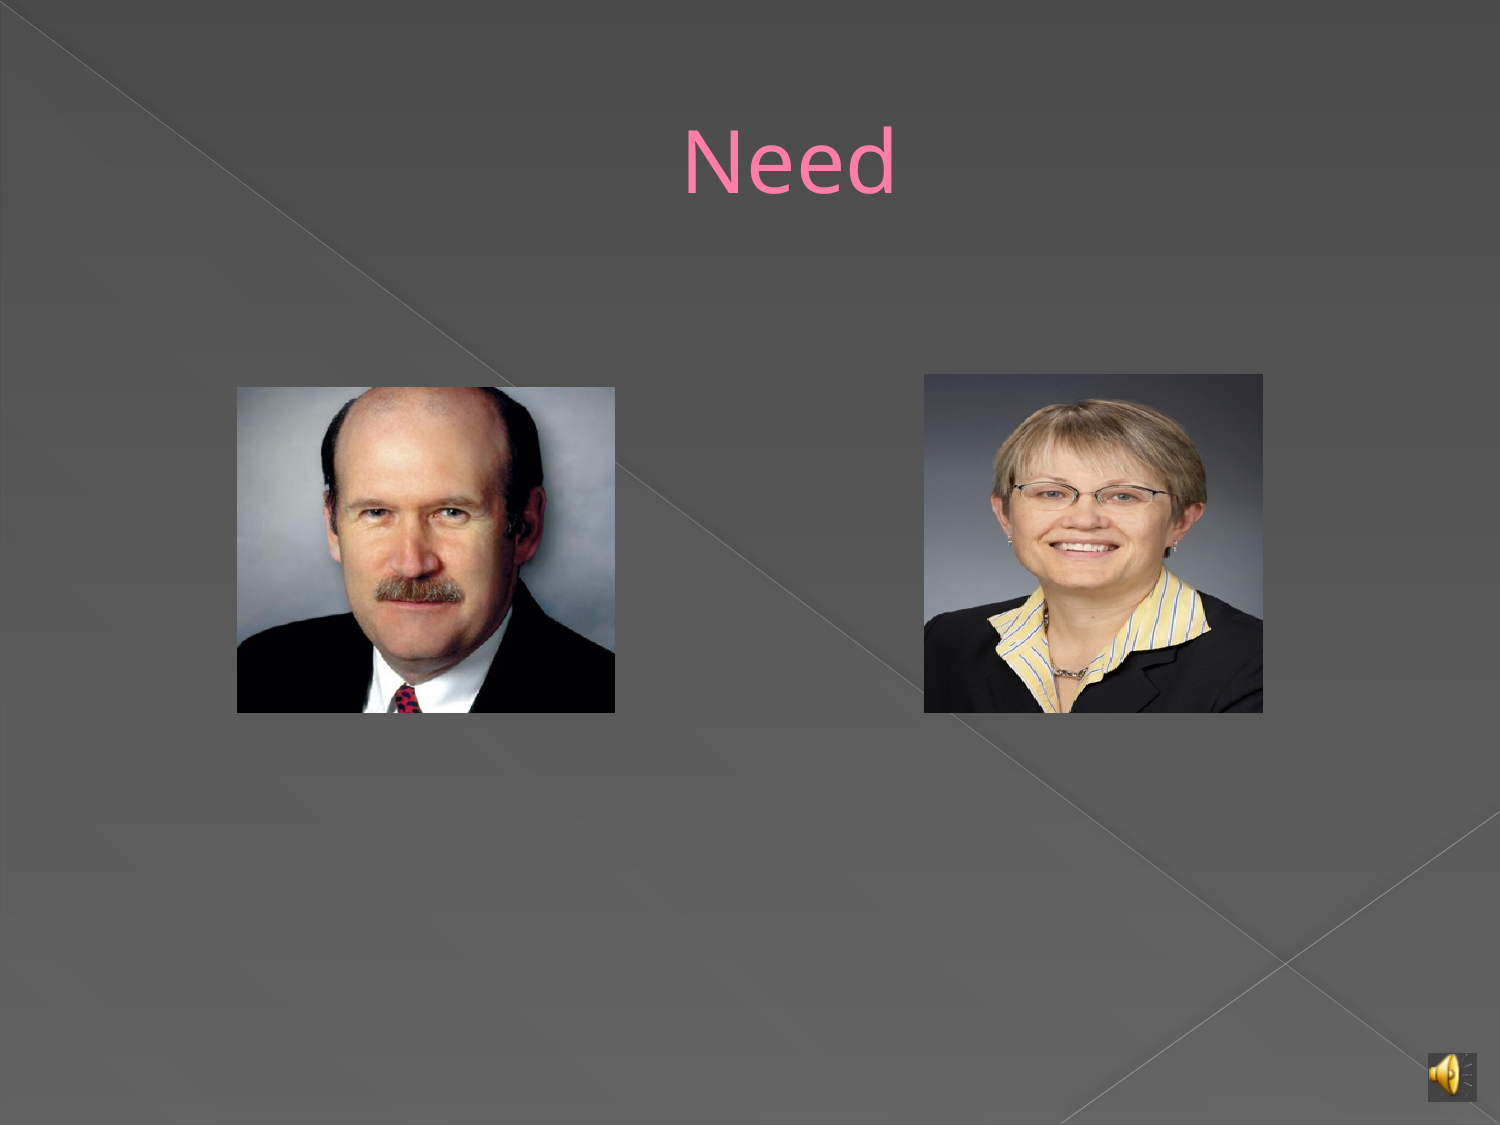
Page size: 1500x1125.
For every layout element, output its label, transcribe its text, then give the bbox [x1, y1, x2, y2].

picture [1427, 1052, 1478, 1103]
title Need [75, 43, 1425, 237]
list [75, 237, 1425, 1059]
picture [237, 387, 615, 713]
picture [924, 374, 1263, 713]
